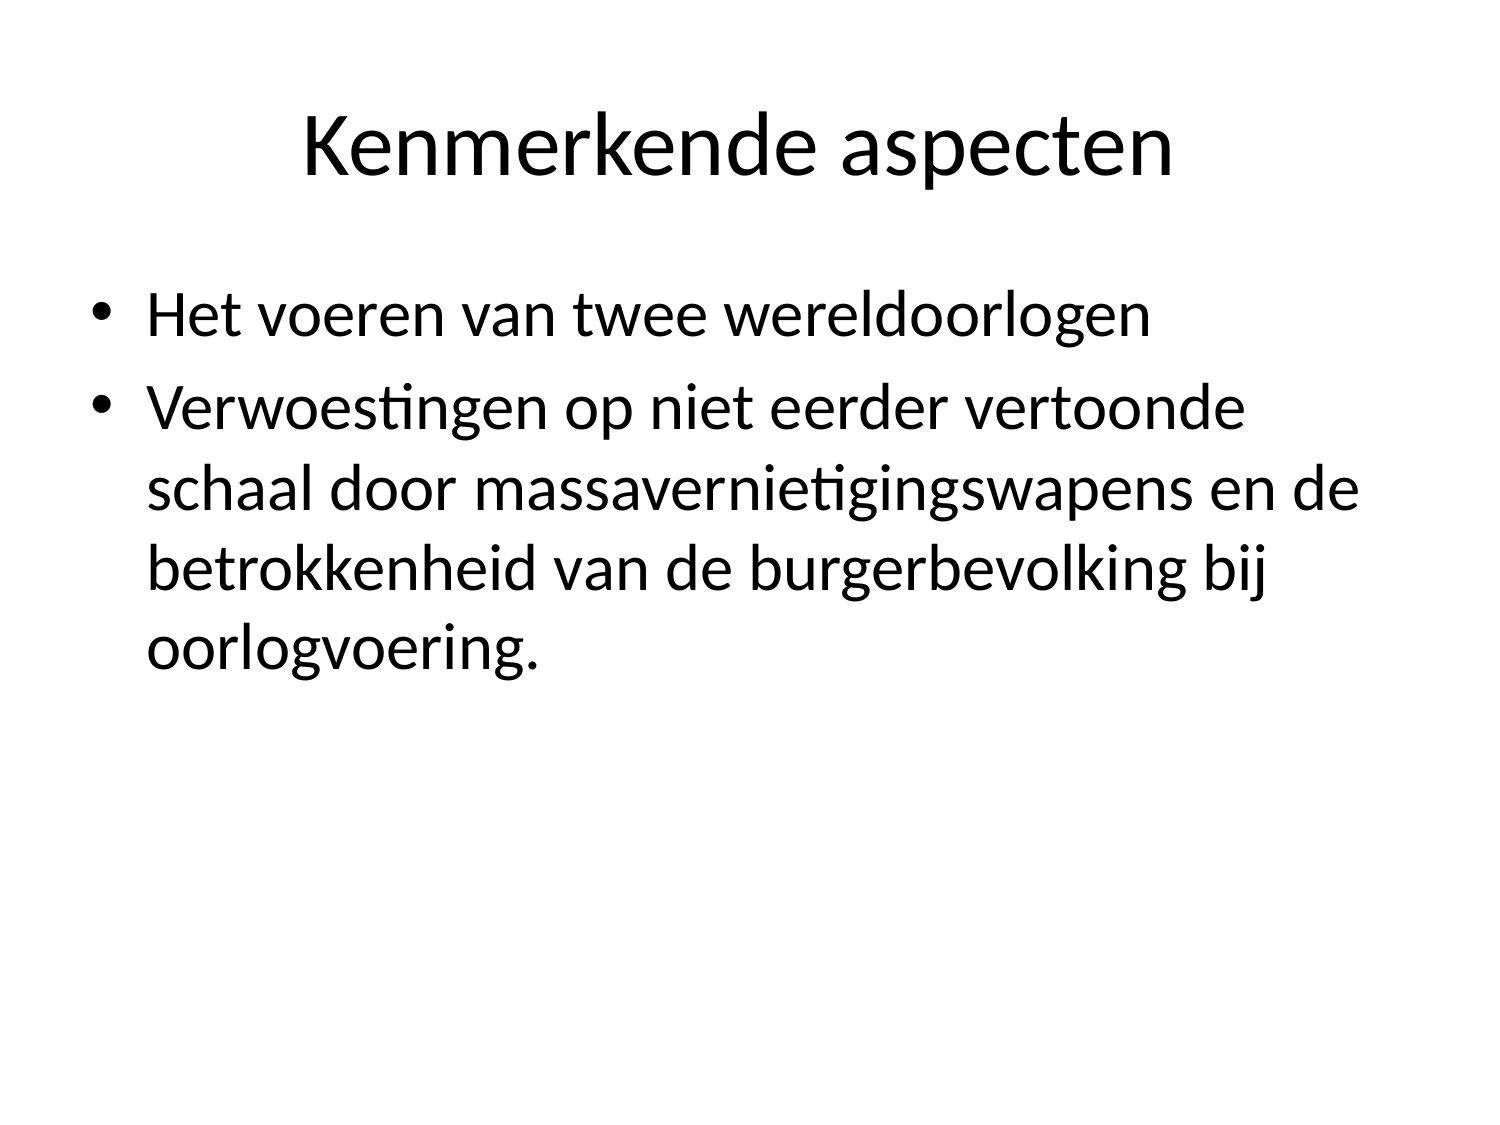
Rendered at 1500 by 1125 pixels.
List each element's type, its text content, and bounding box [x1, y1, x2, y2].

list Het voeren van twee wereldoorlogen Verwoestingen op niet eerder vertoonde schaal door massavernietigingswapens en de betrokkenheid van de burgerbevolking bij oorlogvoering. [75, 262, 1425, 1005]
title Kenmerkende aspecten [75, 45, 1425, 233]
